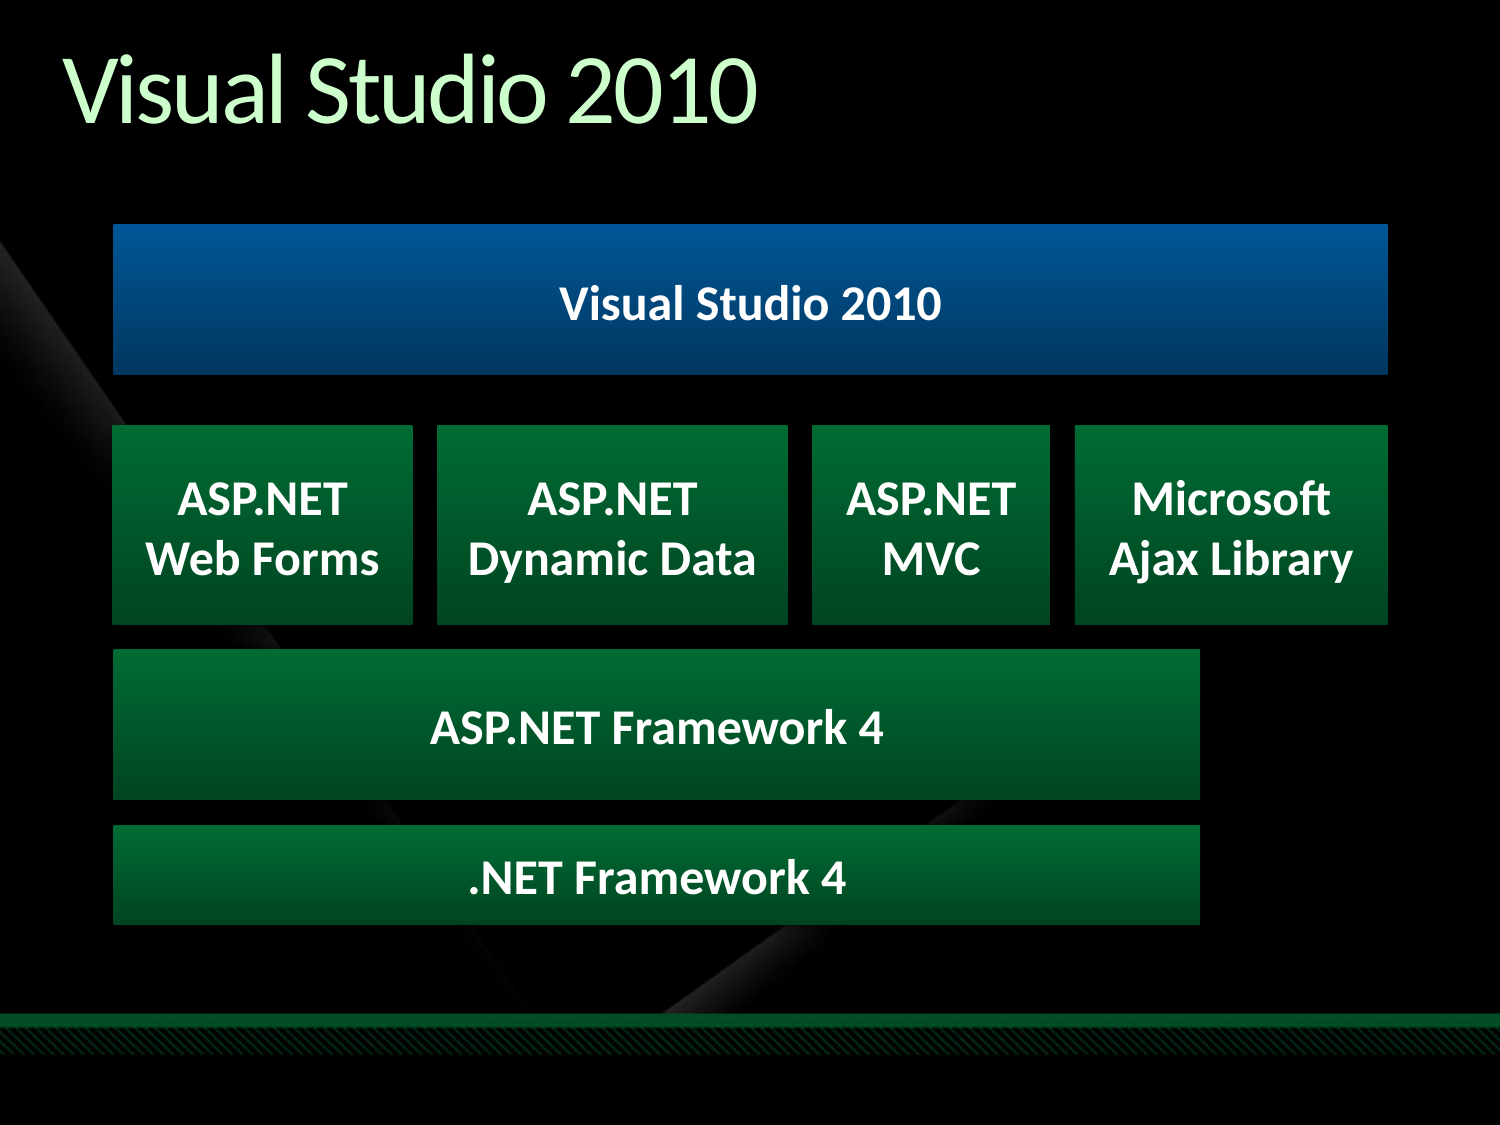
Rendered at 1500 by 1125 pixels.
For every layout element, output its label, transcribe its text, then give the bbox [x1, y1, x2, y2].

text_box Microsoft Ajax Library [1074, 425, 1388, 625]
picture [0, 0, 1500, 1125]
text_box Visual Studio 2010 [113, 224, 1388, 375]
text_box ASP.NET Web Forms [112, 425, 413, 625]
text_box ASP.NET MVC [812, 425, 1050, 625]
text_box .NET Framework 4 [113, 825, 1201, 925]
title Visual Studio 2010 [62, 37, 1438, 147]
text_box ASP.NET Dynamic Data [437, 425, 788, 625]
text_box ASP.NET Framework 4 [113, 649, 1201, 800]
